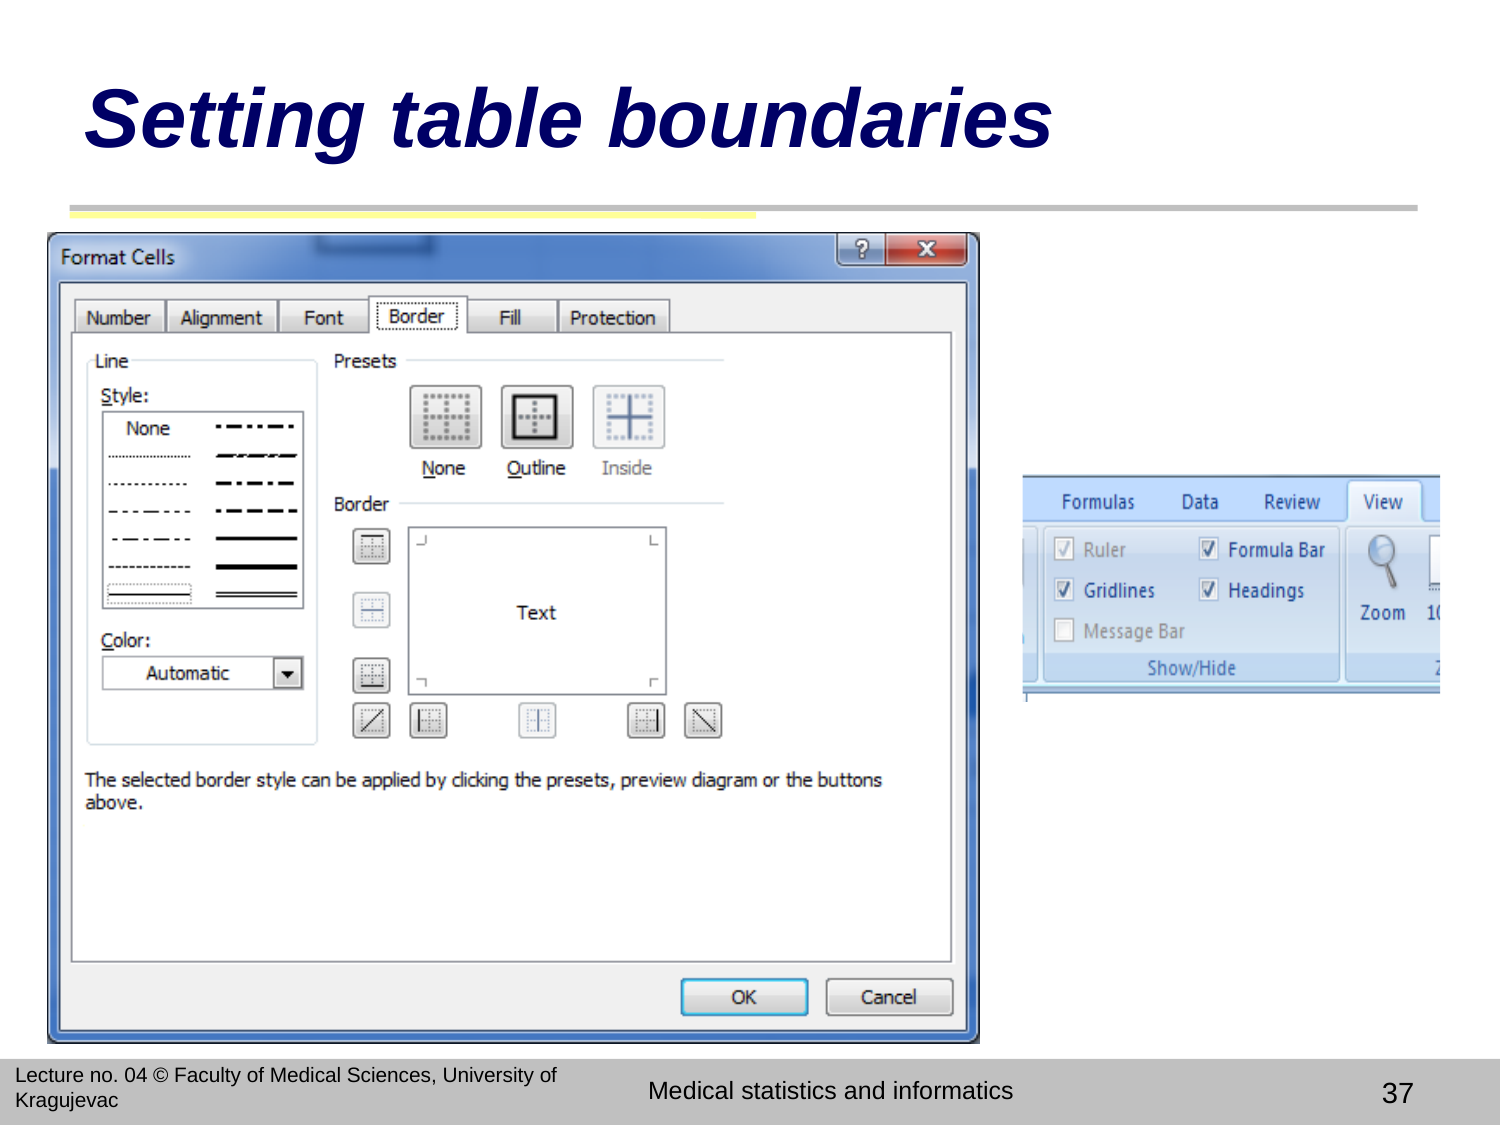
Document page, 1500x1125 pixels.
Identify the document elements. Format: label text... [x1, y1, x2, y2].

footer Medical statistics and informatics [512, 1066, 1151, 1125]
slide_number 37 [1166, 1066, 1430, 1125]
picture [1022, 474, 1441, 702]
slide_number Lecture no. 04 © Faculty of Medical Sciences, University of Kragujevac [0, 1053, 619, 1108]
title Setting table boundaries [69, 19, 1426, 208]
picture [47, 231, 980, 1045]
